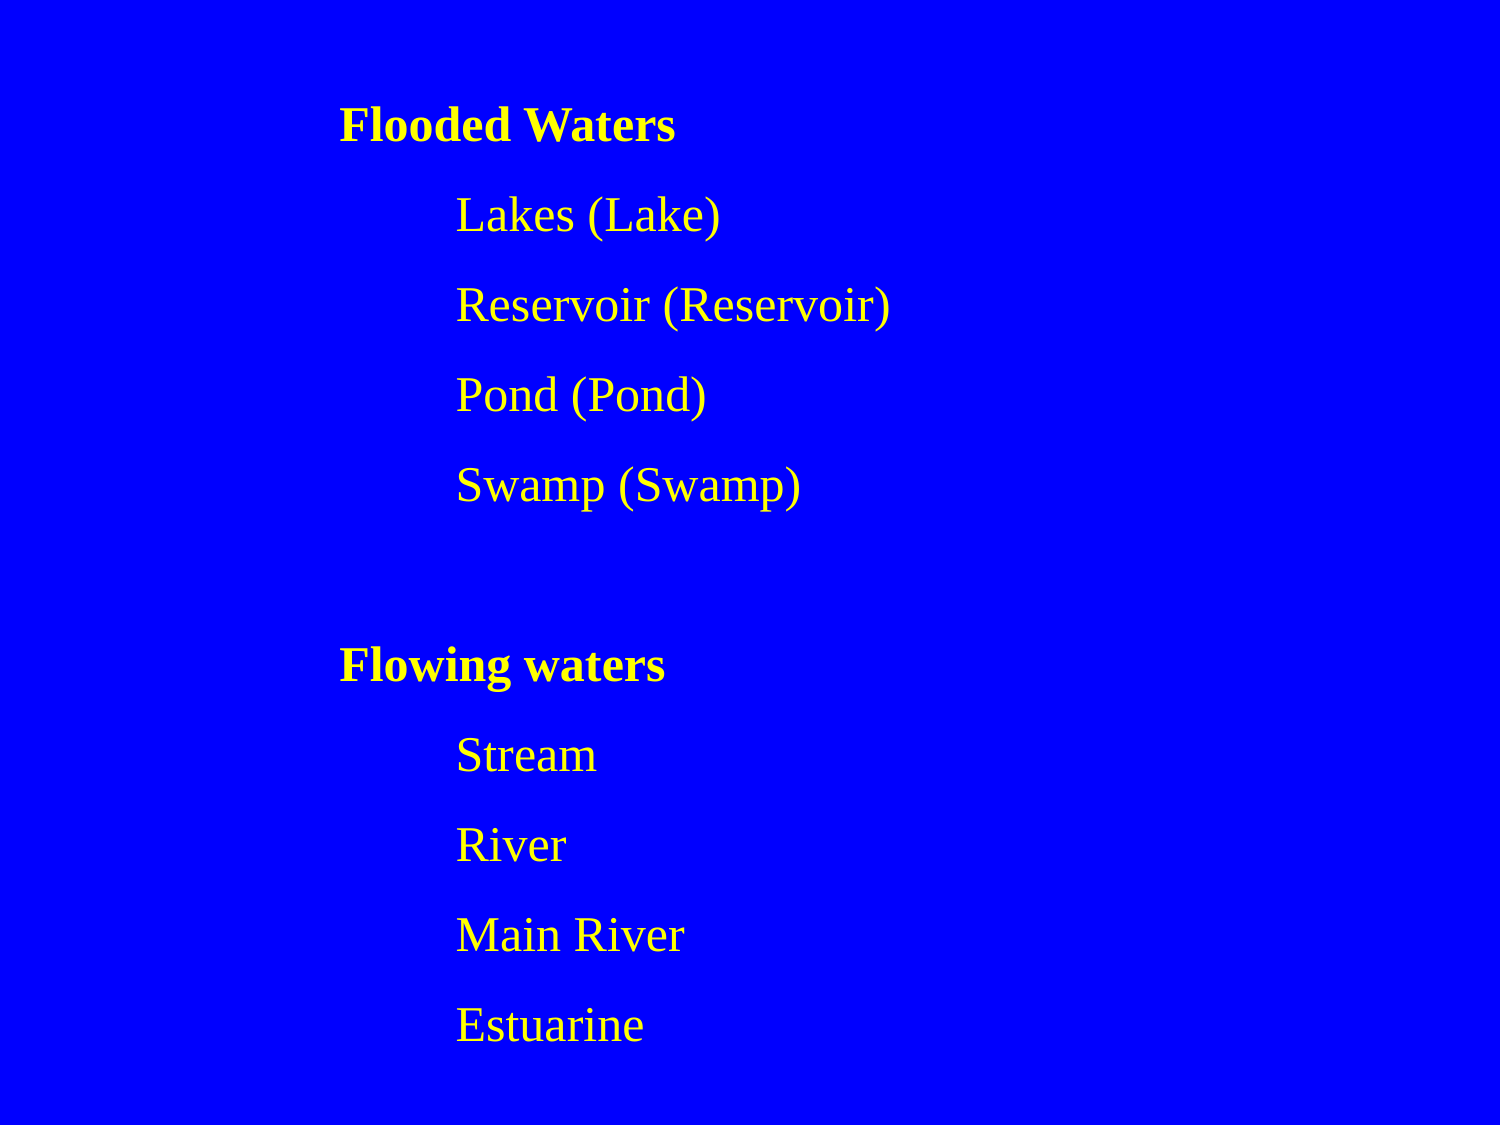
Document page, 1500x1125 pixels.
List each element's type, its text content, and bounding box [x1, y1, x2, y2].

text_box Flooded Waters Lakes (Lake) Reservoir (Reservoir) Pond (Pond) Swamp (Swamp) Flowing waters Stream River Main River Estuarine [324, 54, 1075, 1060]
